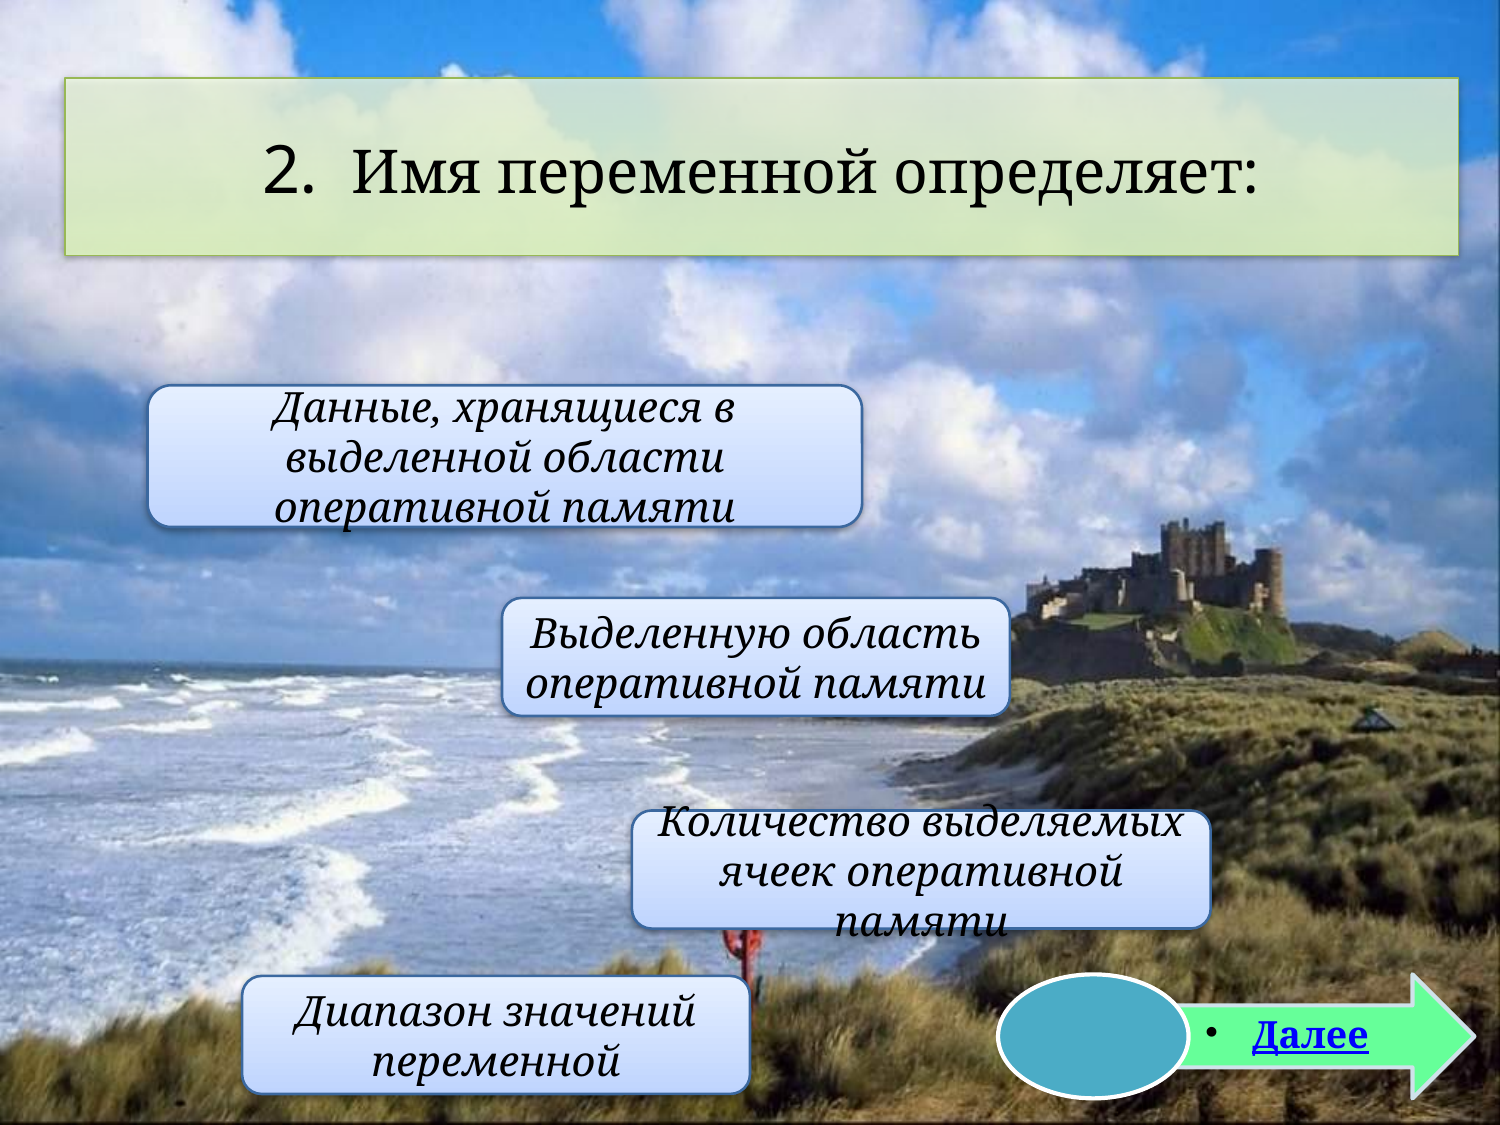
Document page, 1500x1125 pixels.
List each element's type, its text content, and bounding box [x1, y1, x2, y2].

text_box Выделенную область оперативной памяти [501, 597, 1011, 717]
picture [0, 0, 1500, 1125]
text_box Количество выделяемых ячеек оперативной памяти [631, 809, 1212, 930]
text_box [997, 947, 1475, 1125]
text_box Данные, хранящиеся в выделенной области оперативной памяти [146, 384, 863, 528]
text_box Диапазон значений переменной [241, 975, 751, 1095]
title 2. Имя переменной определяет: [64, 77, 1459, 256]
